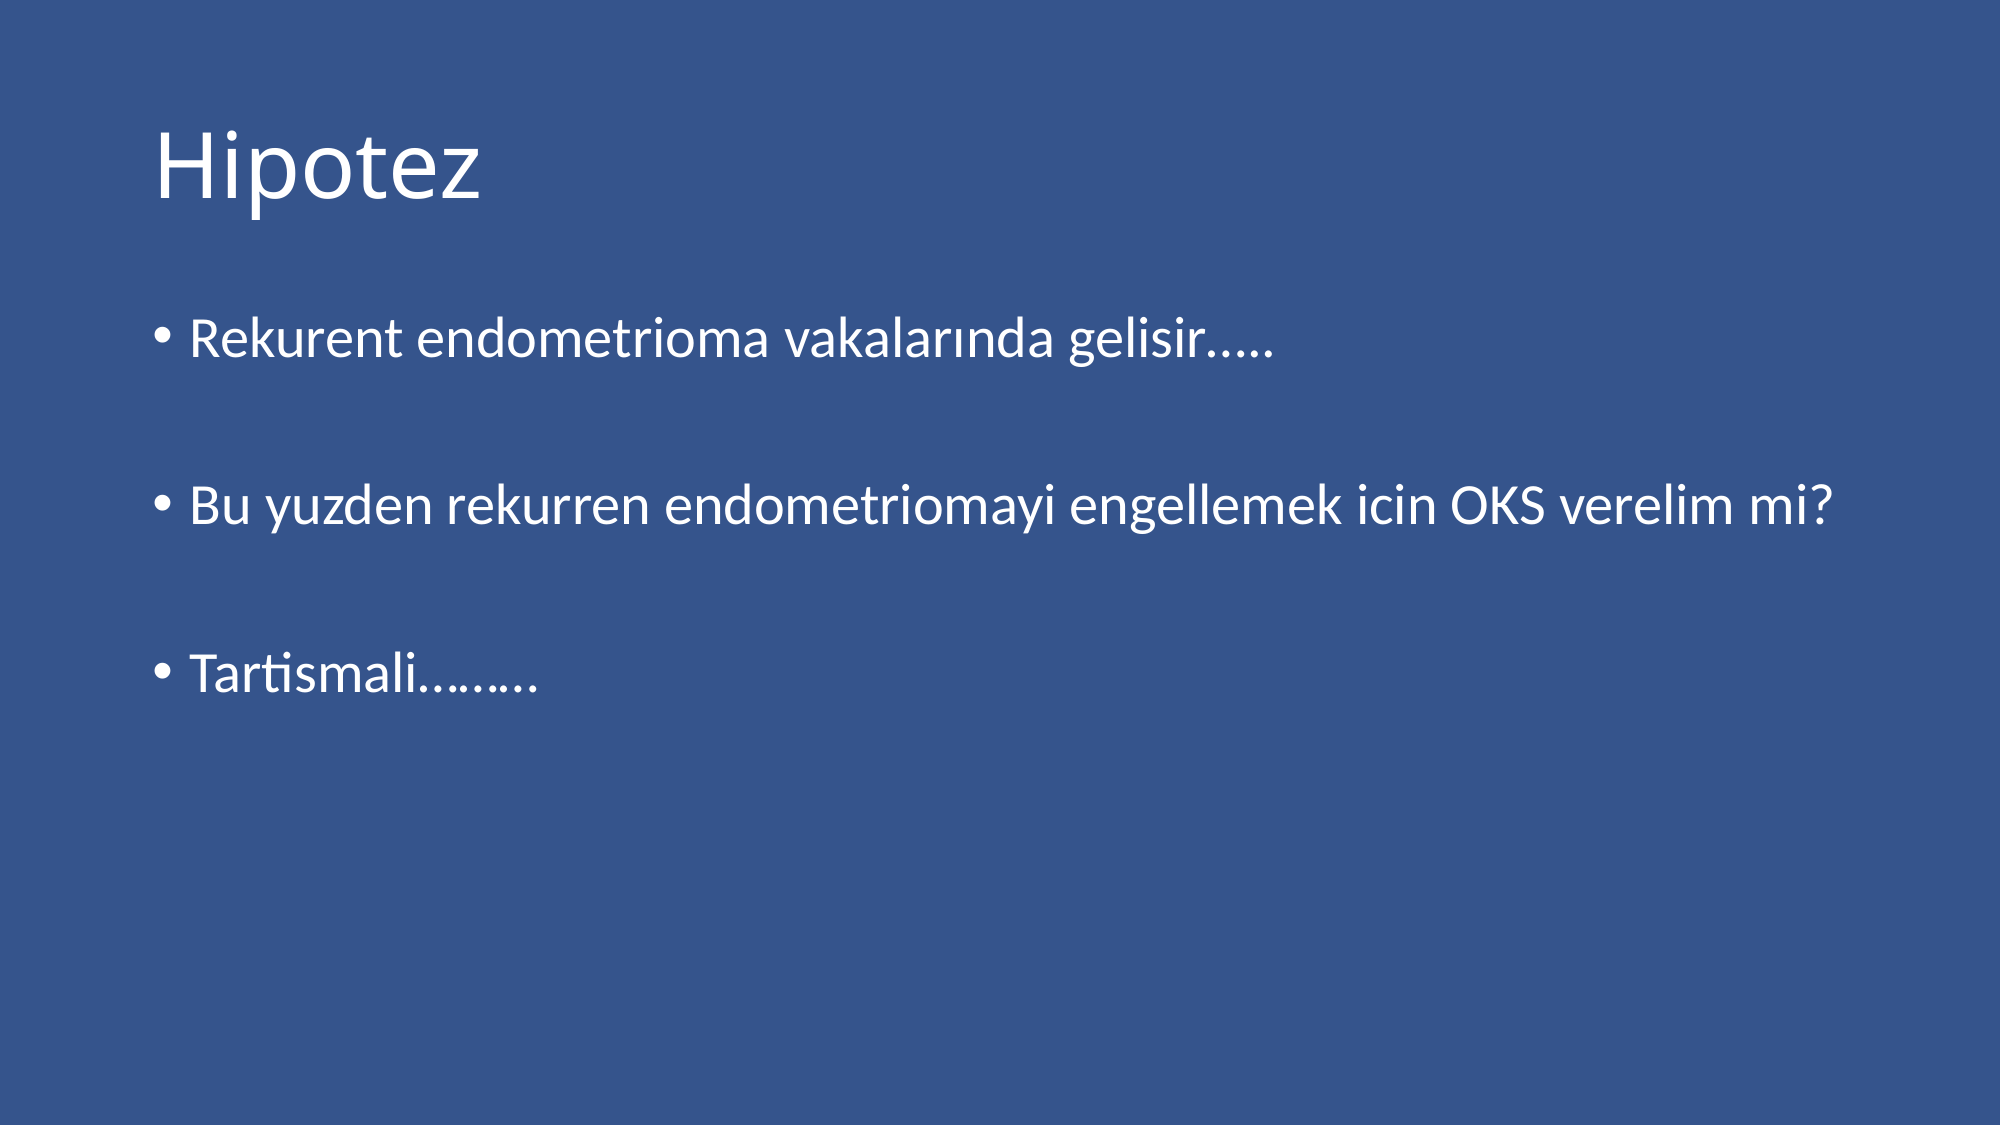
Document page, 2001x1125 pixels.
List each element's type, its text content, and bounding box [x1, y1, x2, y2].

list Rekurent endometrioma vakalarında gelisir….. Bu yuzden rekurren endometriomayi engellemek icin OKS verelim mi? Tartismali……… [137, 299, 1863, 1014]
title Hipotez [137, 59, 1863, 278]
